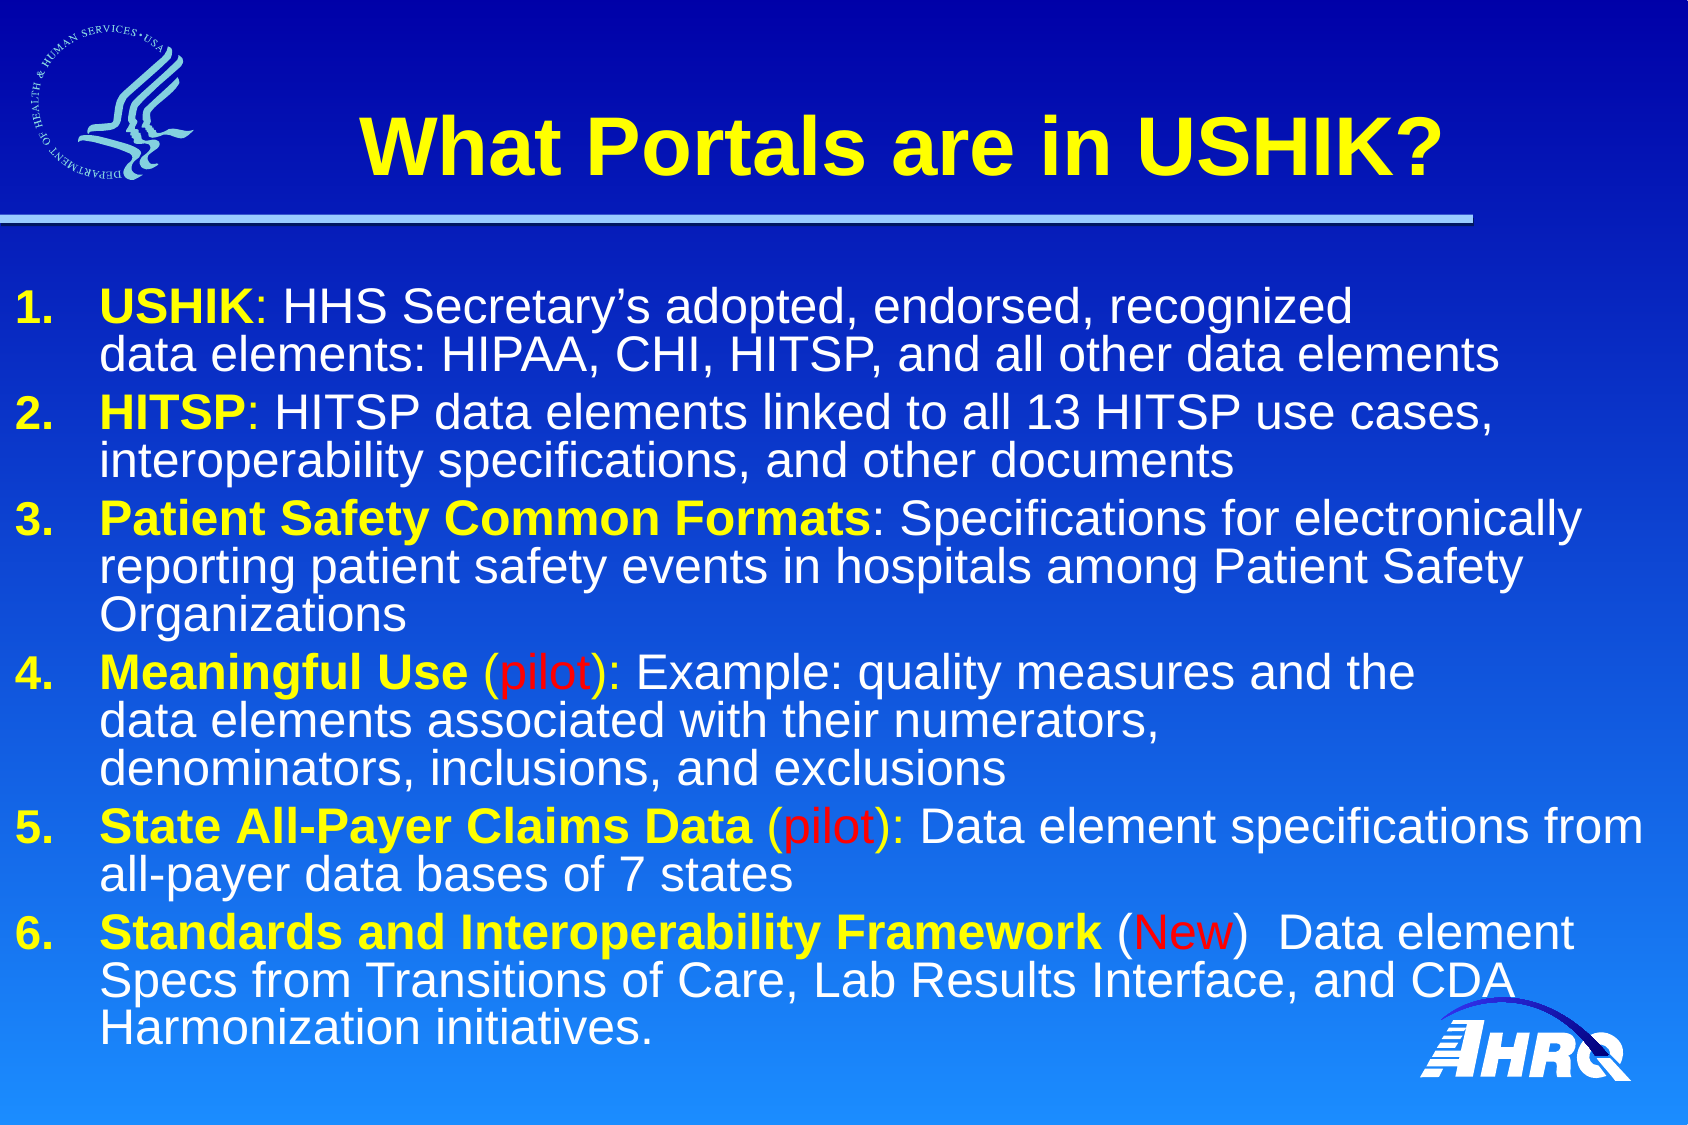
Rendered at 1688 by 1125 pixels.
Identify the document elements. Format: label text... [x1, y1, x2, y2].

title What Portals are in USHIK? [218, 56, 1588, 202]
list USHIK: HHS Secretary’s adopted, endorsed, recognized data elements: HIPAA, CHI, HITSP, and all other data elements HITSP: HITSP data elements linked to all 13 HITSP use cases, interoperability specifications, and other documents Patient Safety Common Formats: Specifications for electronically reporting patient safety events in hospitals among Patient Safety Organizations Meaningful Use (pilot): Example: quality measures and the data elements associated with their numerators, denominators, inclusions, and exclusions State All-Payer Claims Data (pilot): Data element specifications from all-payer data bases of 7 states Standards and Interoperability Framework (New) Data element Specs from Transitions of Care, Lab Results Interface, and CDA Harmonization initiatives. [0, 277, 1688, 1125]
